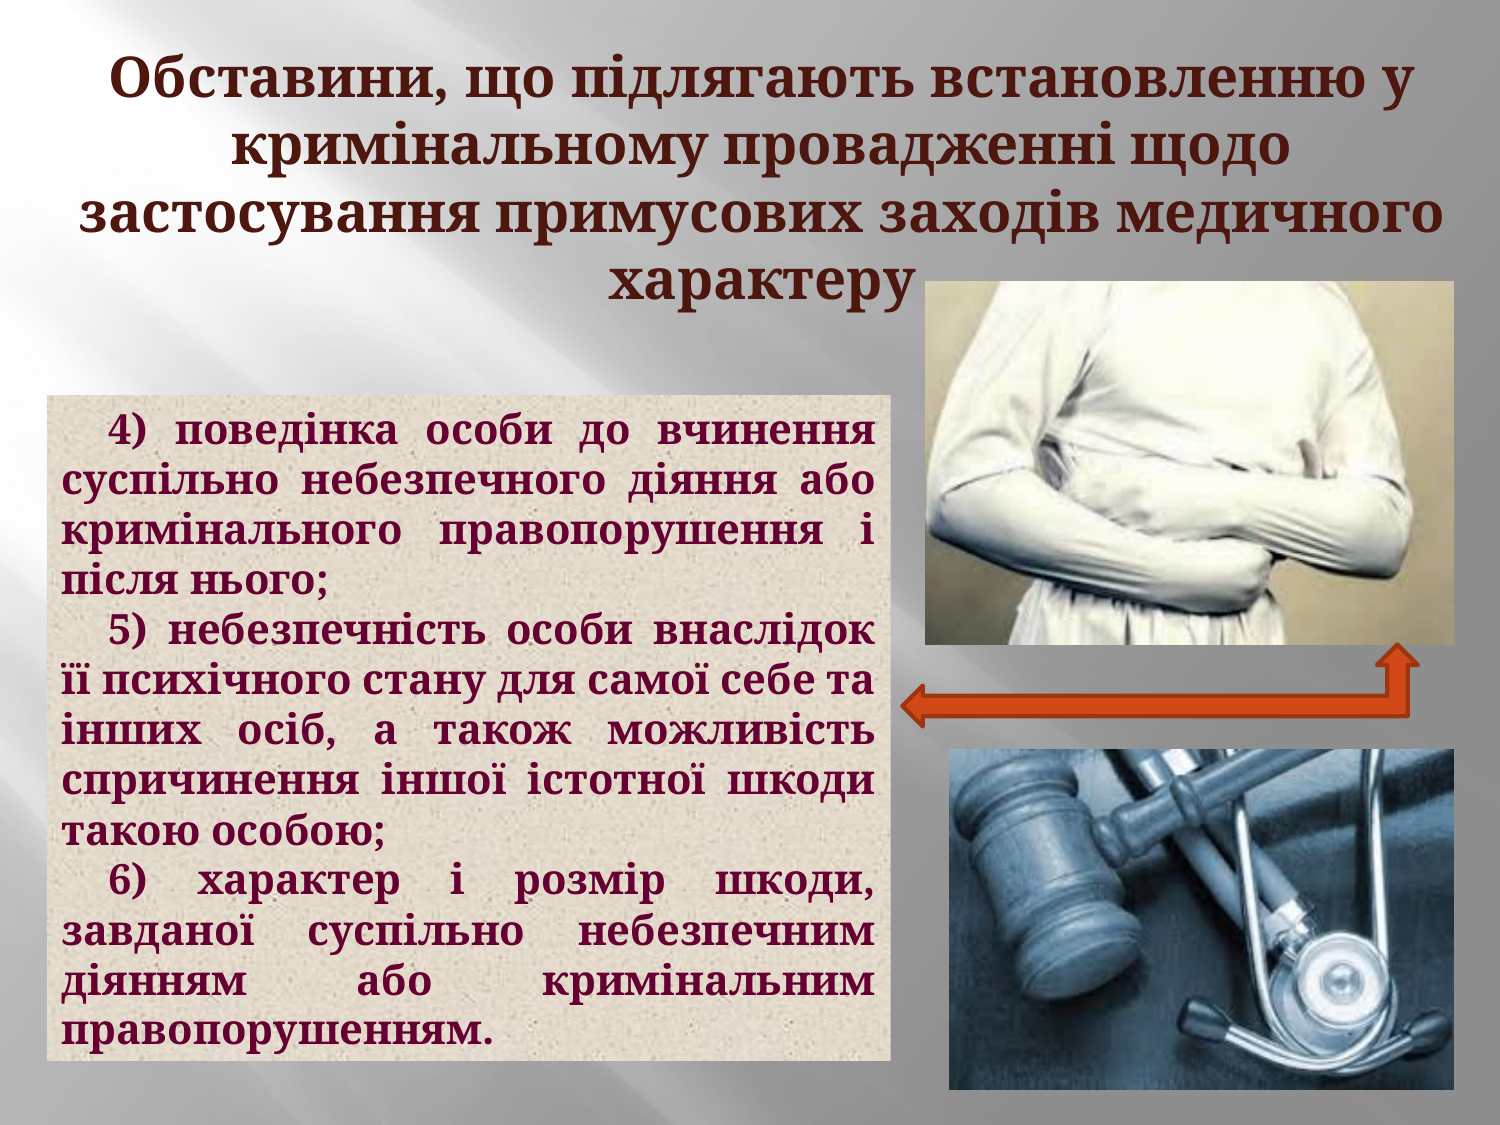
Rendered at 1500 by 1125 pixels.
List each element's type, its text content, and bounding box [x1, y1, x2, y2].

text_box 4) поведінка особи до вчинення суспільно небезпечного діяння або кримінального правопорушення і після нього; 5) небезпечність особи внаслідок її психічного стану для самої себе та інших осіб, а також можливість спричинення іншої істотної шкоди такою особою; 6) характер і розмір шкоди, завданої суспільно небезпечним діянням або кримінальним правопорушенням. [46, 395, 891, 1061]
text_box [900, 683, 1410, 729]
title Обставини, що підлягають встановленню у кримінальному провадженні щодо застосування примусових заходів медичного характеру [49, 23, 1475, 329]
picture [948, 749, 1454, 1091]
picture [925, 280, 1454, 645]
